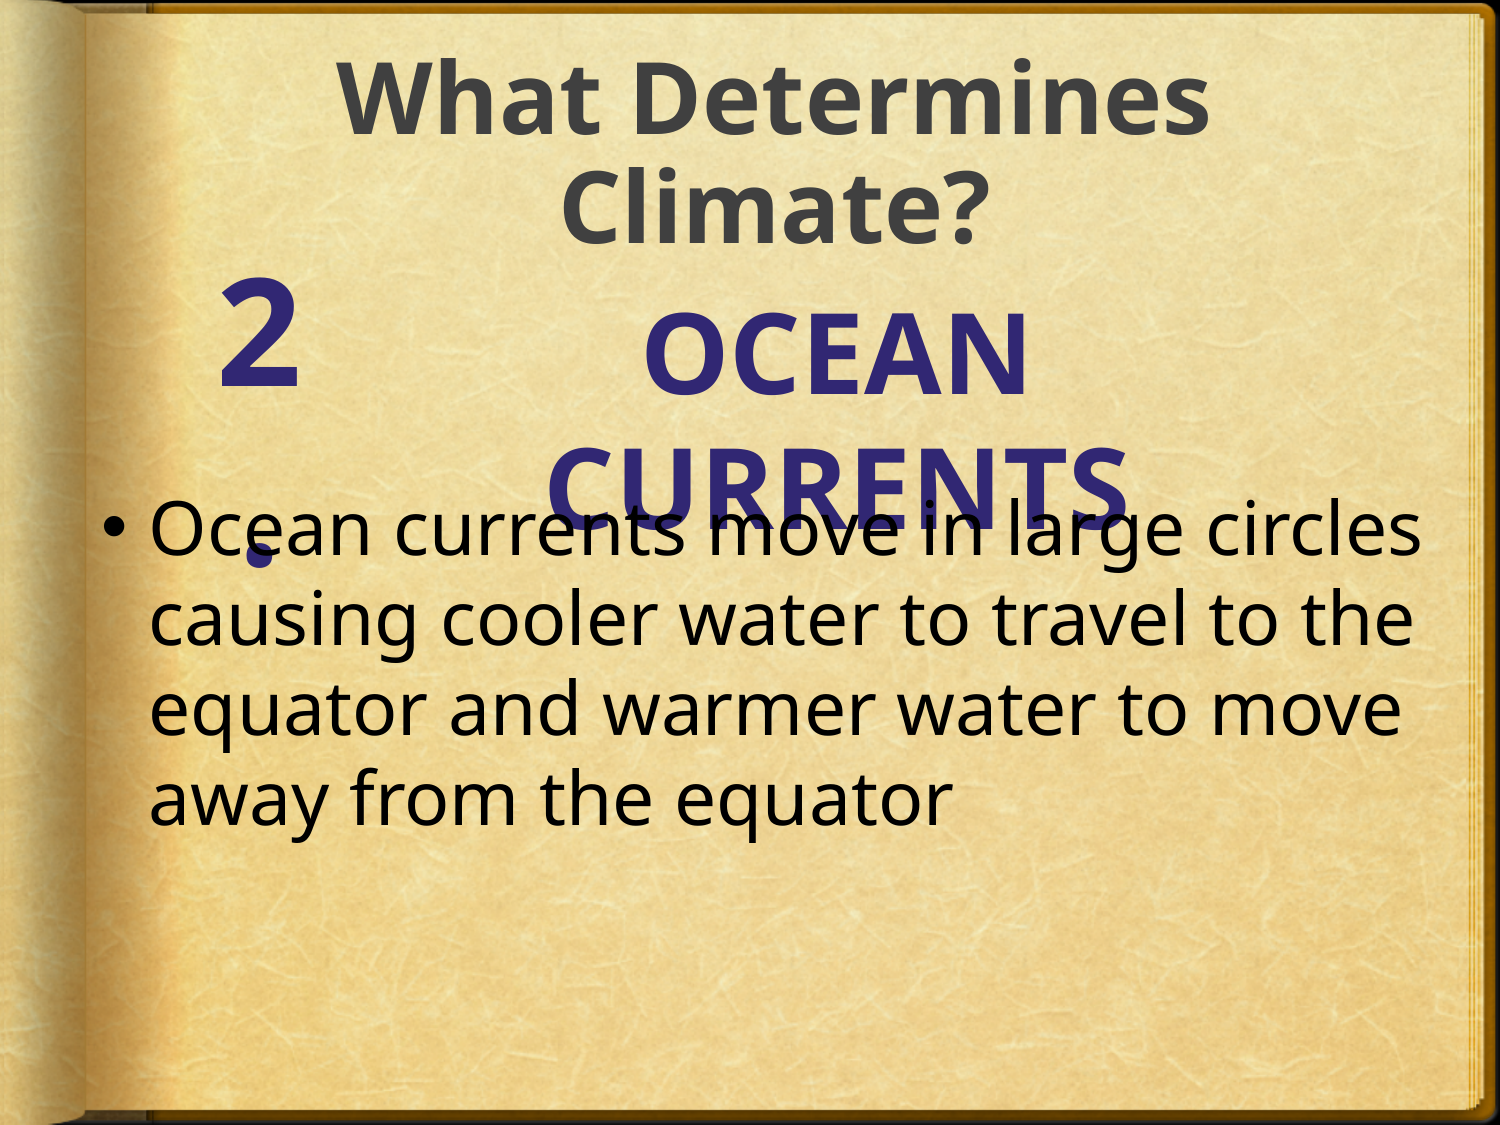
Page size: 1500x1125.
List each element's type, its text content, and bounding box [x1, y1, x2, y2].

picture [0, 0, 1500, 1125]
title What Determines Climate? [178, 45, 1372, 265]
text_box Ocean currents move in large circles causing cooler water to travel to the equator and warmer water to move away from the equator [87, 473, 1440, 849]
text_box 2. [182, 228, 337, 473]
text_box Ocean currents [363, 274, 1311, 473]
